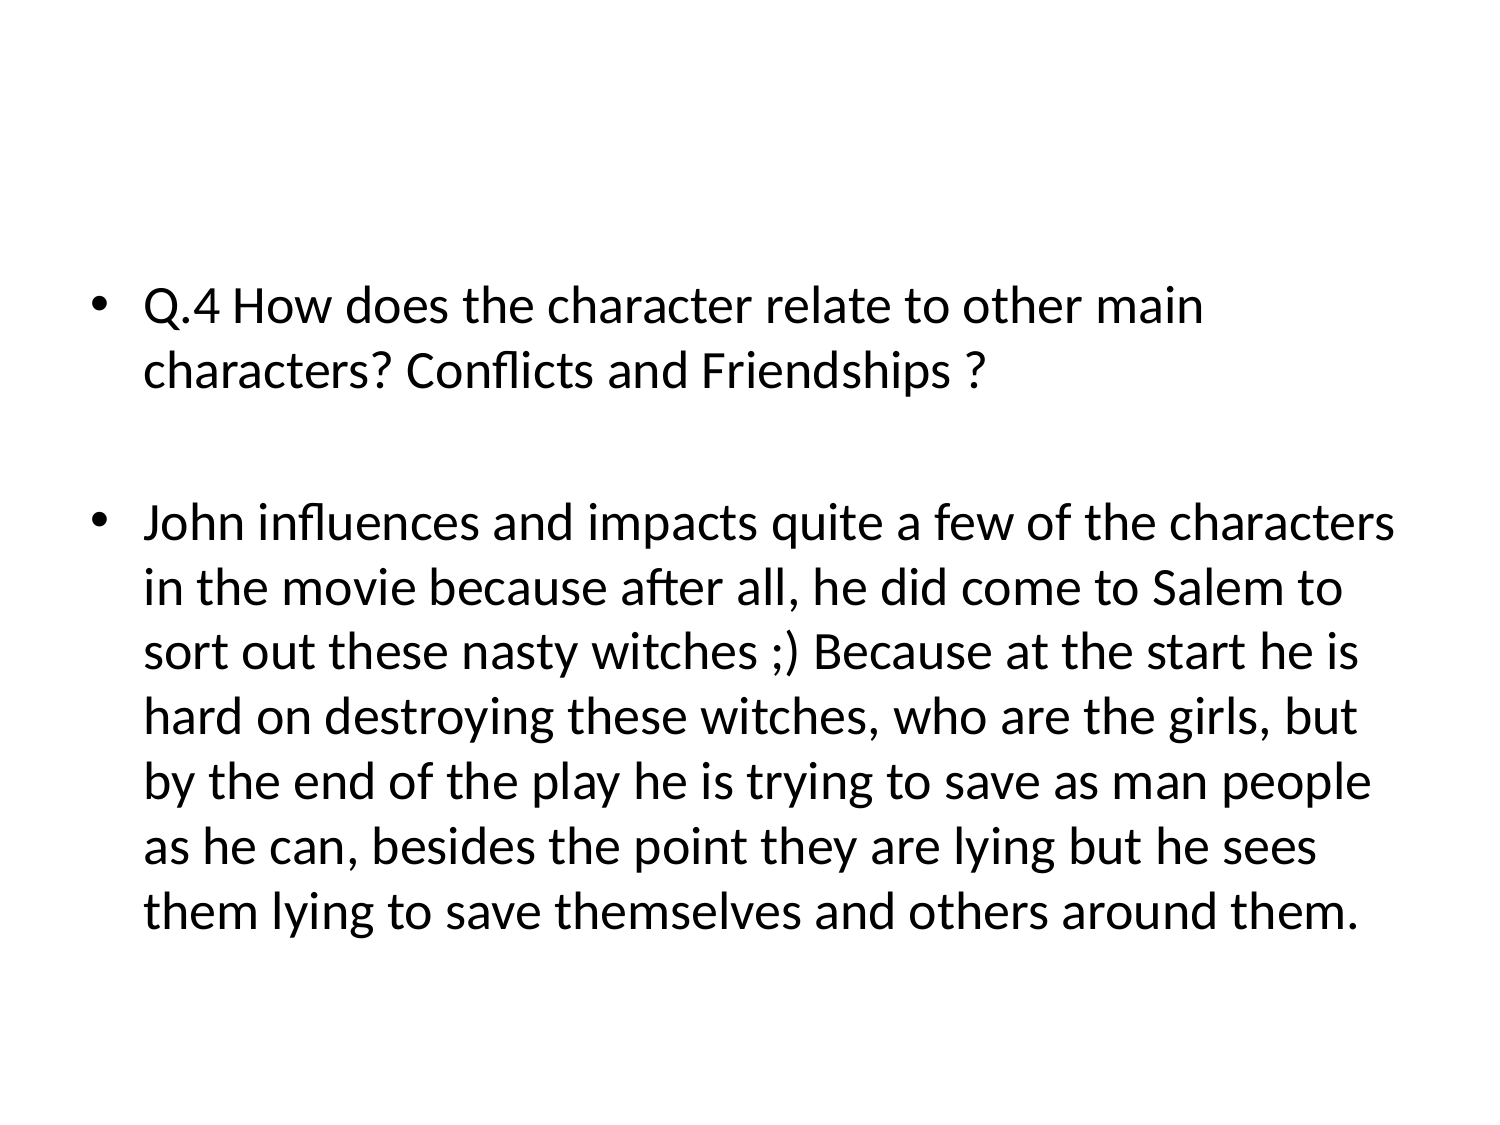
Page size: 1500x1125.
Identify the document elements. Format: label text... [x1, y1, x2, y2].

list Q.4 How does the character relate to other main characters? Conflicts and Friendships ? John influences and impacts quite a few of the characters in the movie because after all, he did come to Salem to sort out these nasty witches ;) Because at the start he is hard on destroying these witches, who are the girls, but by the end of the play he is trying to save as man people as he can, besides the point they are lying but he sees them lying to save themselves and others around them. [75, 262, 1425, 1005]
